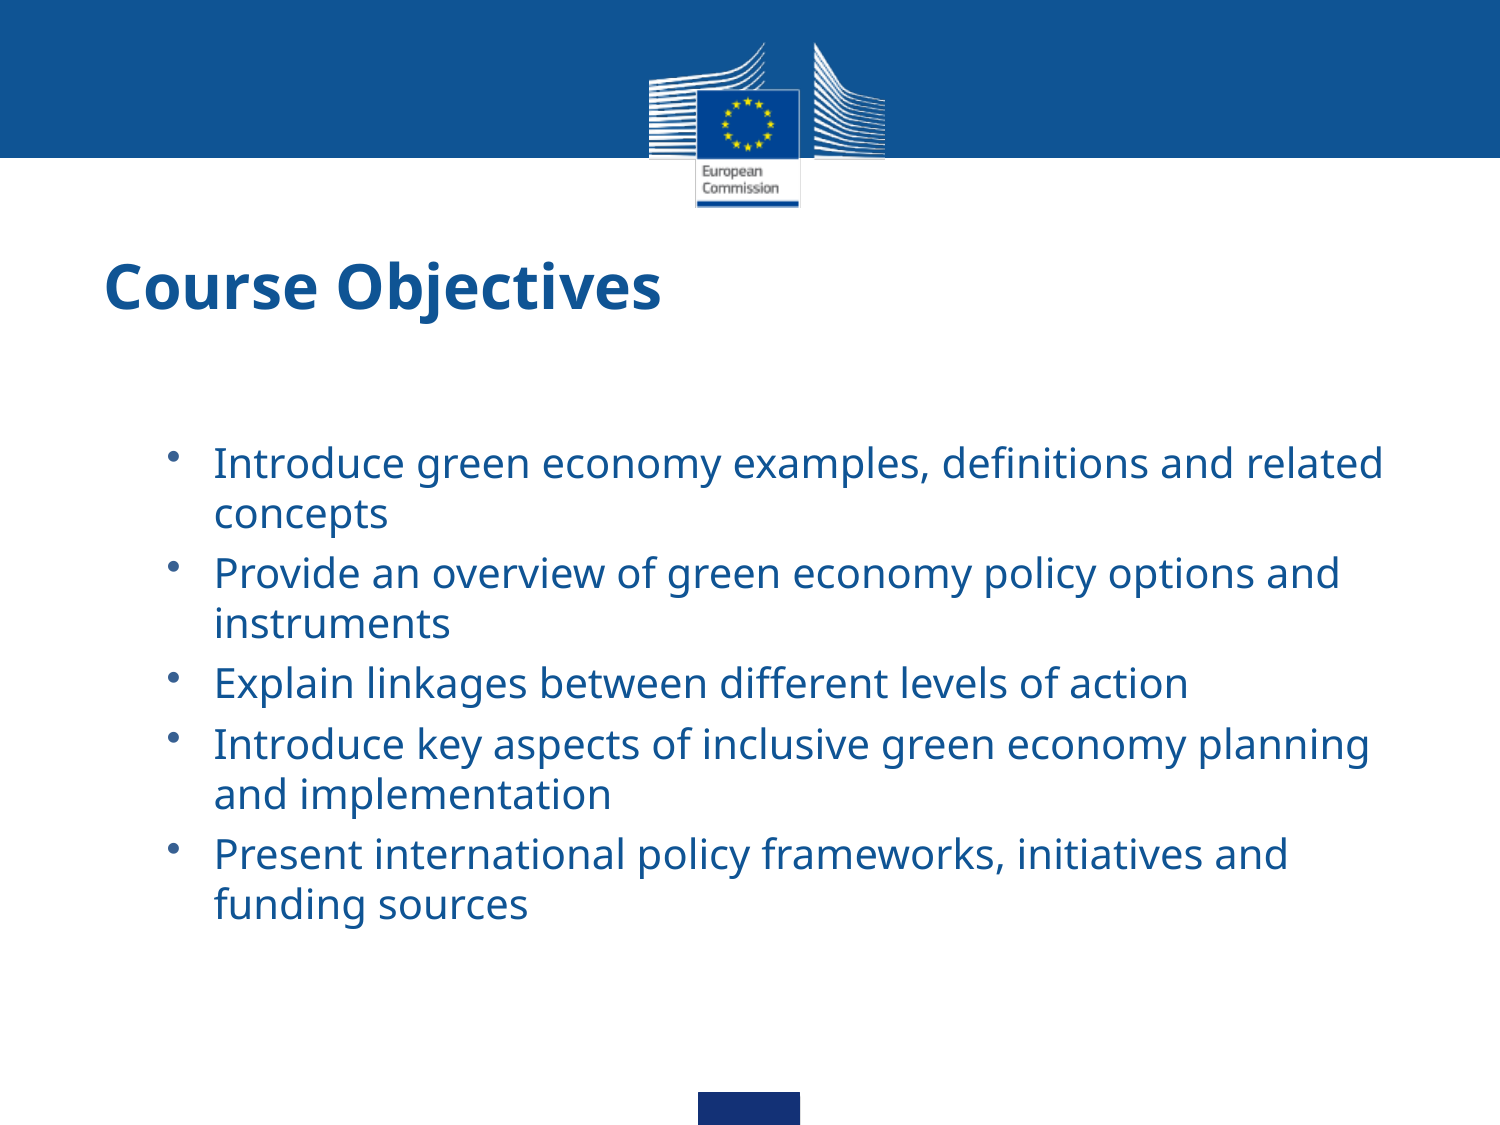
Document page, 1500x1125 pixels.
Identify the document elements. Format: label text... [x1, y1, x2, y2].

picture [649, 42, 885, 208]
list Introduce green economy examples, definitions and related concepts Provide an overview of green economy policy options and instruments Explain linkages between different levels of action Introduce key aspects of inclusive green economy planning and implementation Present international policy frameworks, initiatives and funding sources [76, 373, 1427, 1024]
title Course Objectives [88, 208, 1439, 362]
